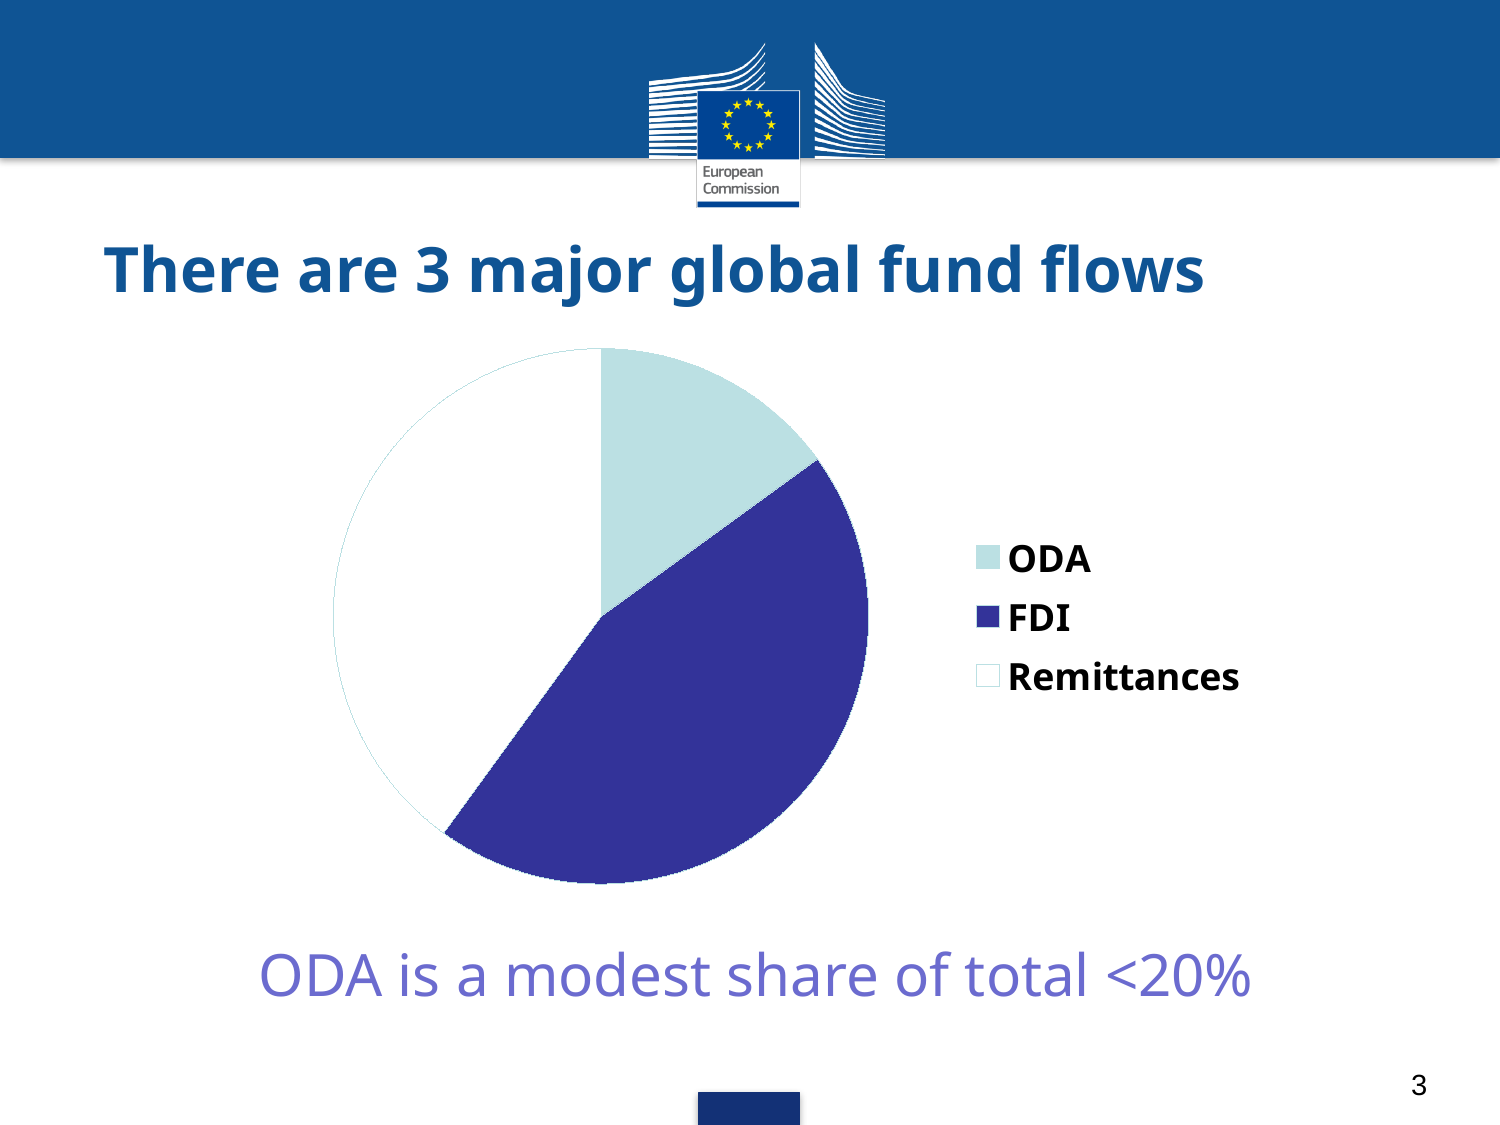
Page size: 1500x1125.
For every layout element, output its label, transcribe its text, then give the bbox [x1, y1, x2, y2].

title There are 3 major global fund flows [29, 190, 1483, 345]
slide_number 3 [1316, 1058, 1443, 1102]
text_box ODA is a modest share of total <20% [124, 930, 1388, 1015]
chart [237, 337, 1266, 896]
picture [649, 42, 885, 190]
